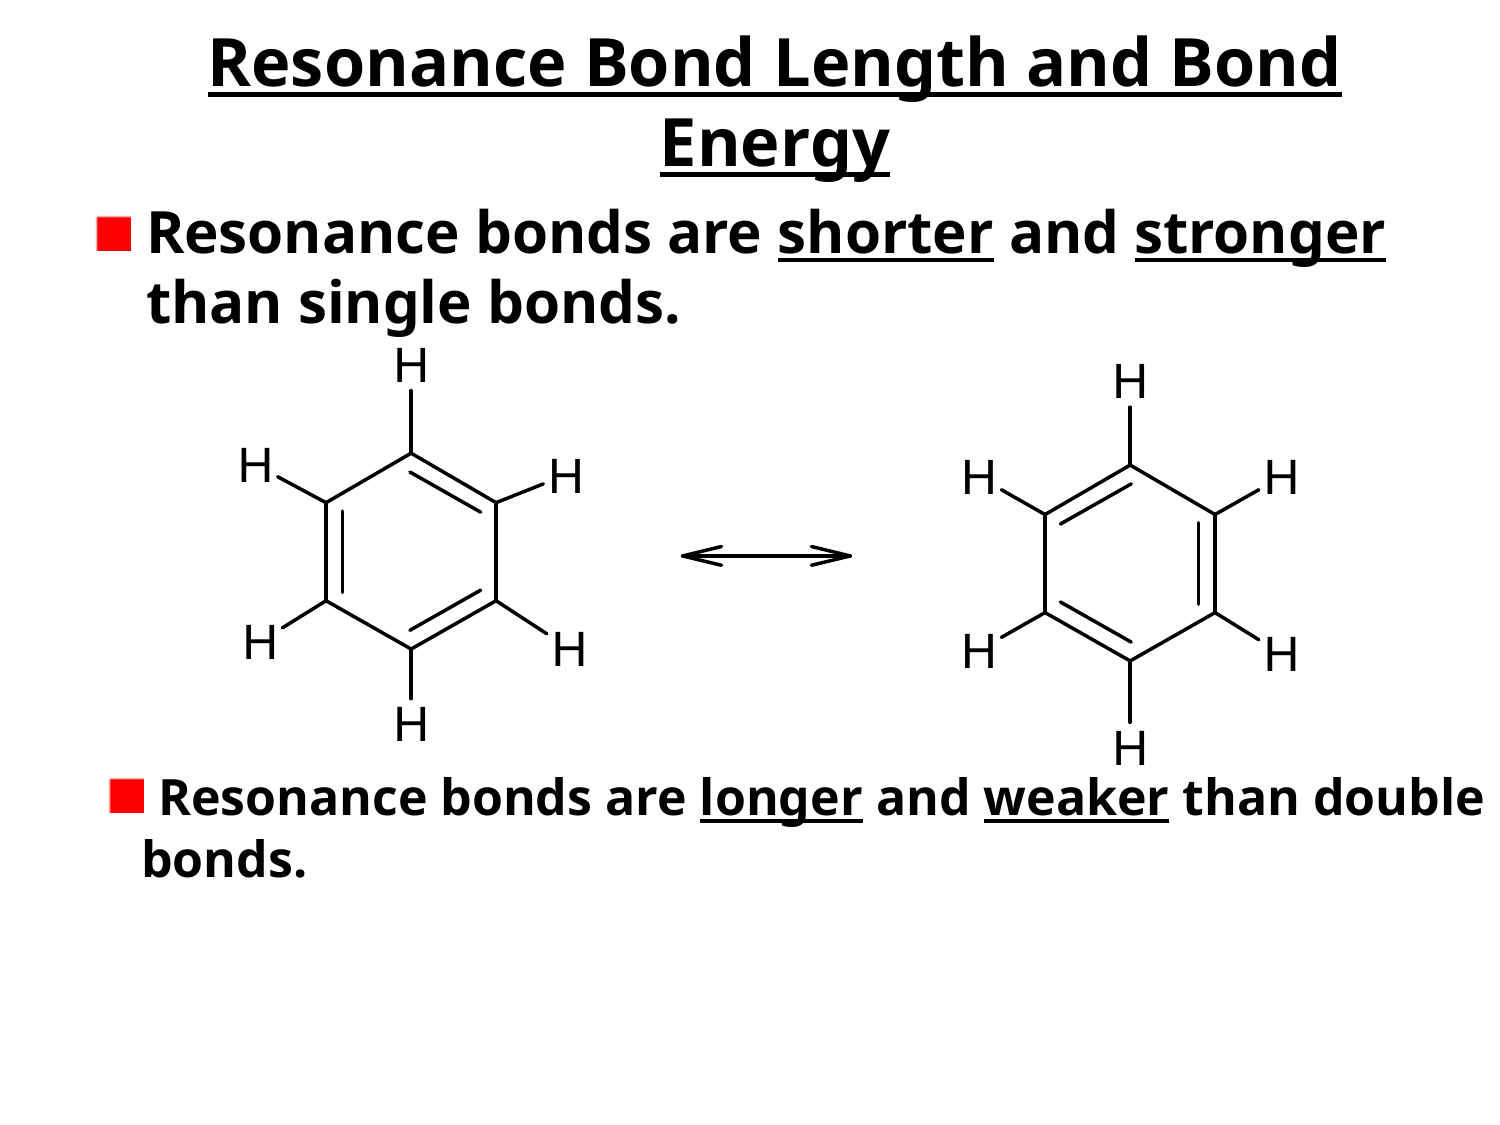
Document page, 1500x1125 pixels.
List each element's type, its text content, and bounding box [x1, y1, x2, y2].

title Resonance Bond Length and Bond Energy [99, 24, 1451, 176]
text_box Resonance bonds are longer and weaker than double bonds. [87, 750, 1500, 895]
picture [102, 771, 144, 813]
list Resonance bonds are shorter and stronger than single bonds. [75, 187, 1463, 375]
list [237, 337, 1301, 777]
picture [89, 209, 131, 251]
